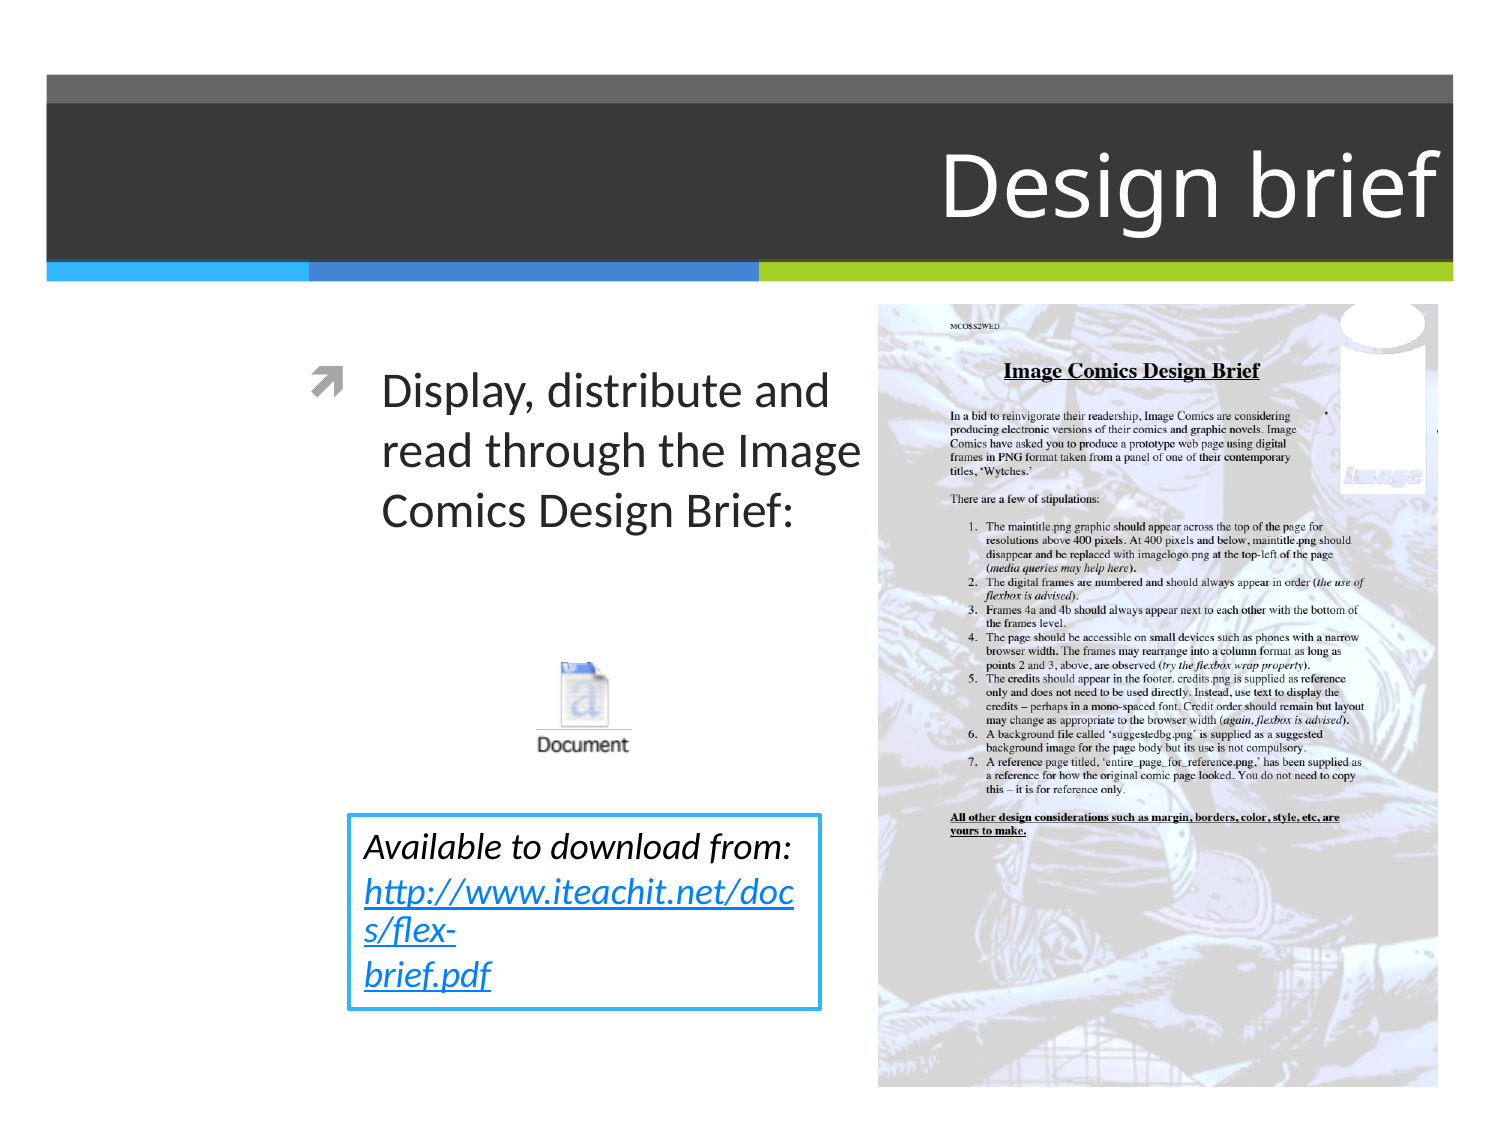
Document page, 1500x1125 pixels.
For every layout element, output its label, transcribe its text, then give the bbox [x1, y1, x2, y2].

text_box Available to download from: http://www.iteachit.net/docs/flex-brief.pdf [347, 813, 822, 1011]
list Display, distribute and read through the Image Comics Design Brief: [292, 350, 846, 1005]
picture [860, 286, 1454, 1125]
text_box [535, 661, 633, 755]
title Design brief [46, 103, 1454, 263]
